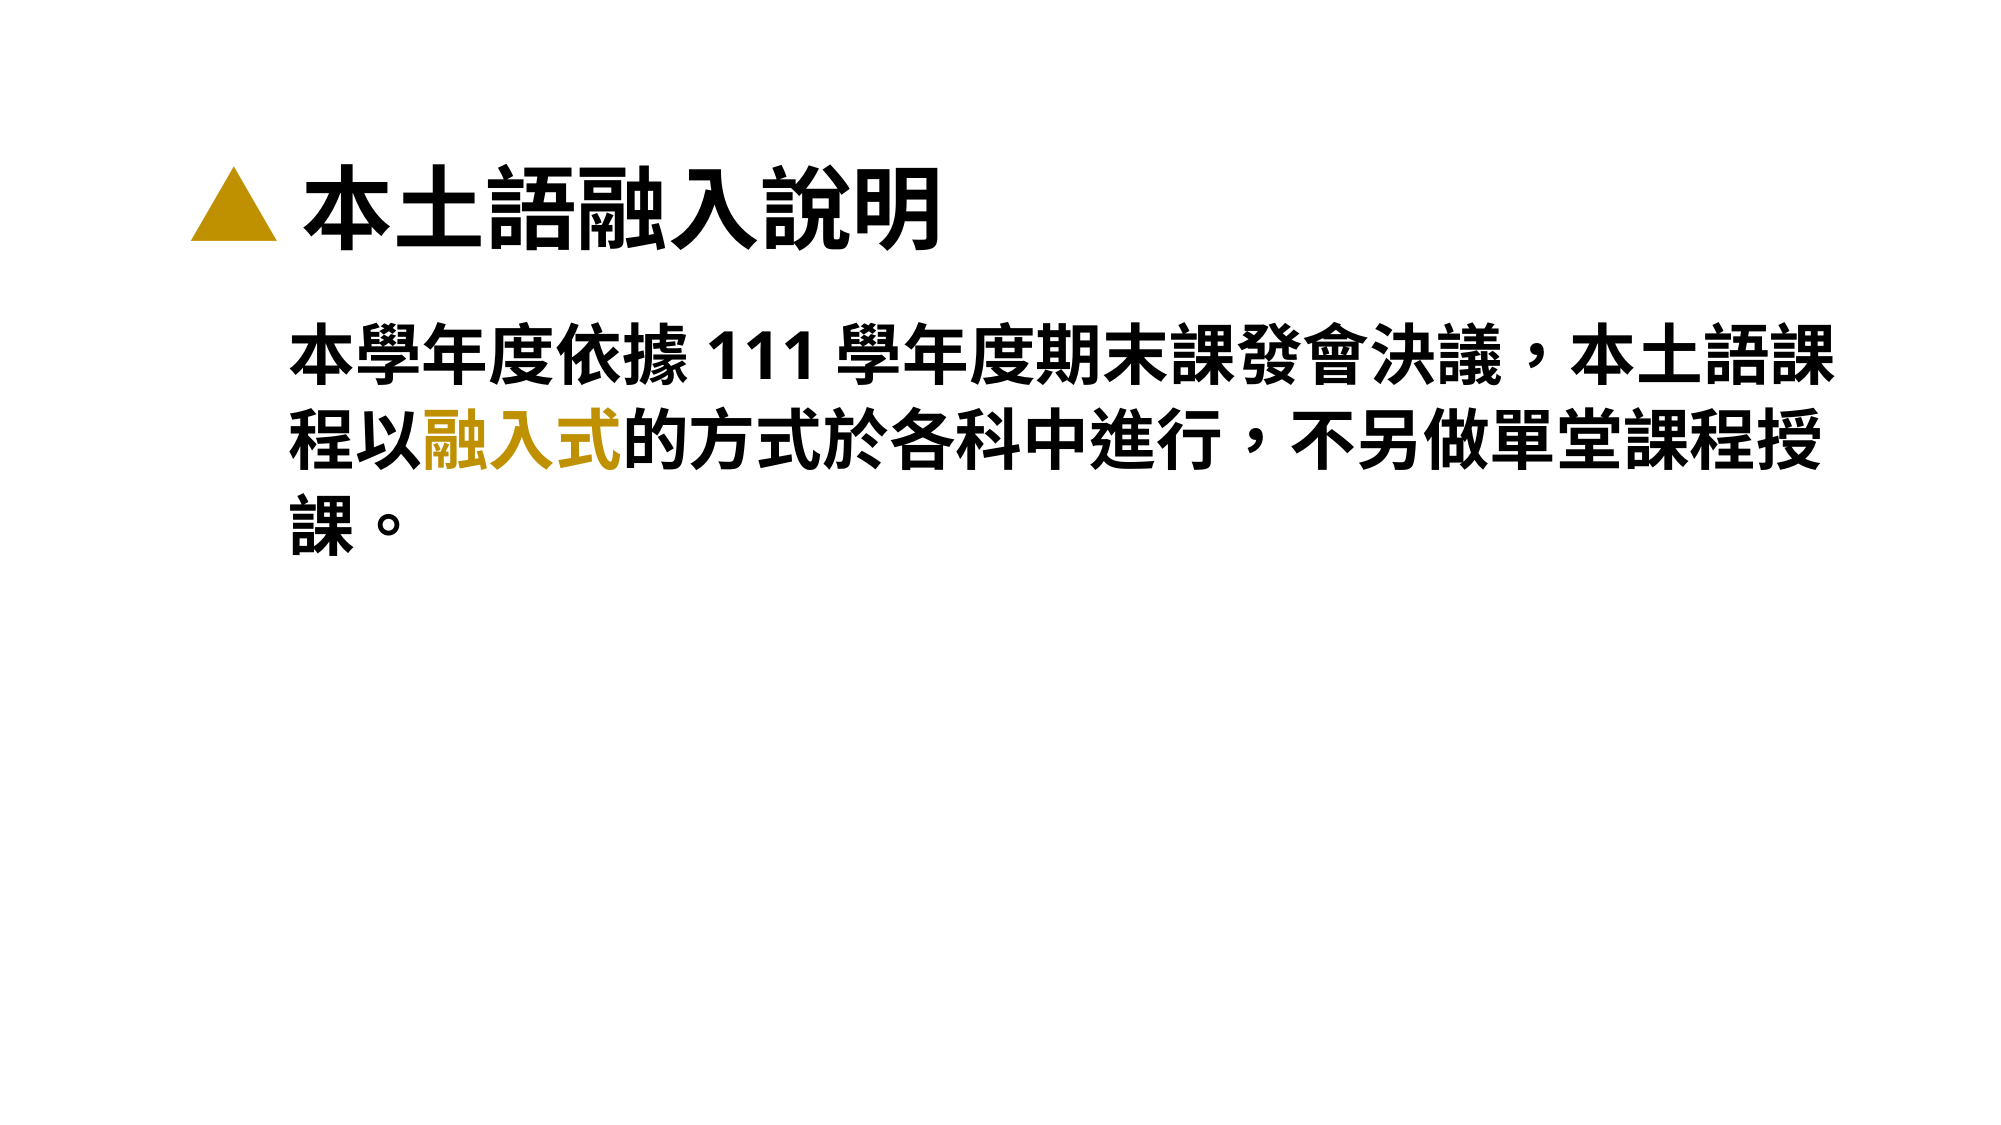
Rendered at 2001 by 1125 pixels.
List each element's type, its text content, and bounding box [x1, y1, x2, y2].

text_box 本學年度依據111學年度期末課發會決議，本土語課程以融入式的方式於各科中進行，不另做單堂課程授課。 [273, 299, 1914, 572]
title ▲本土語融入說明 [173, 130, 1119, 295]
